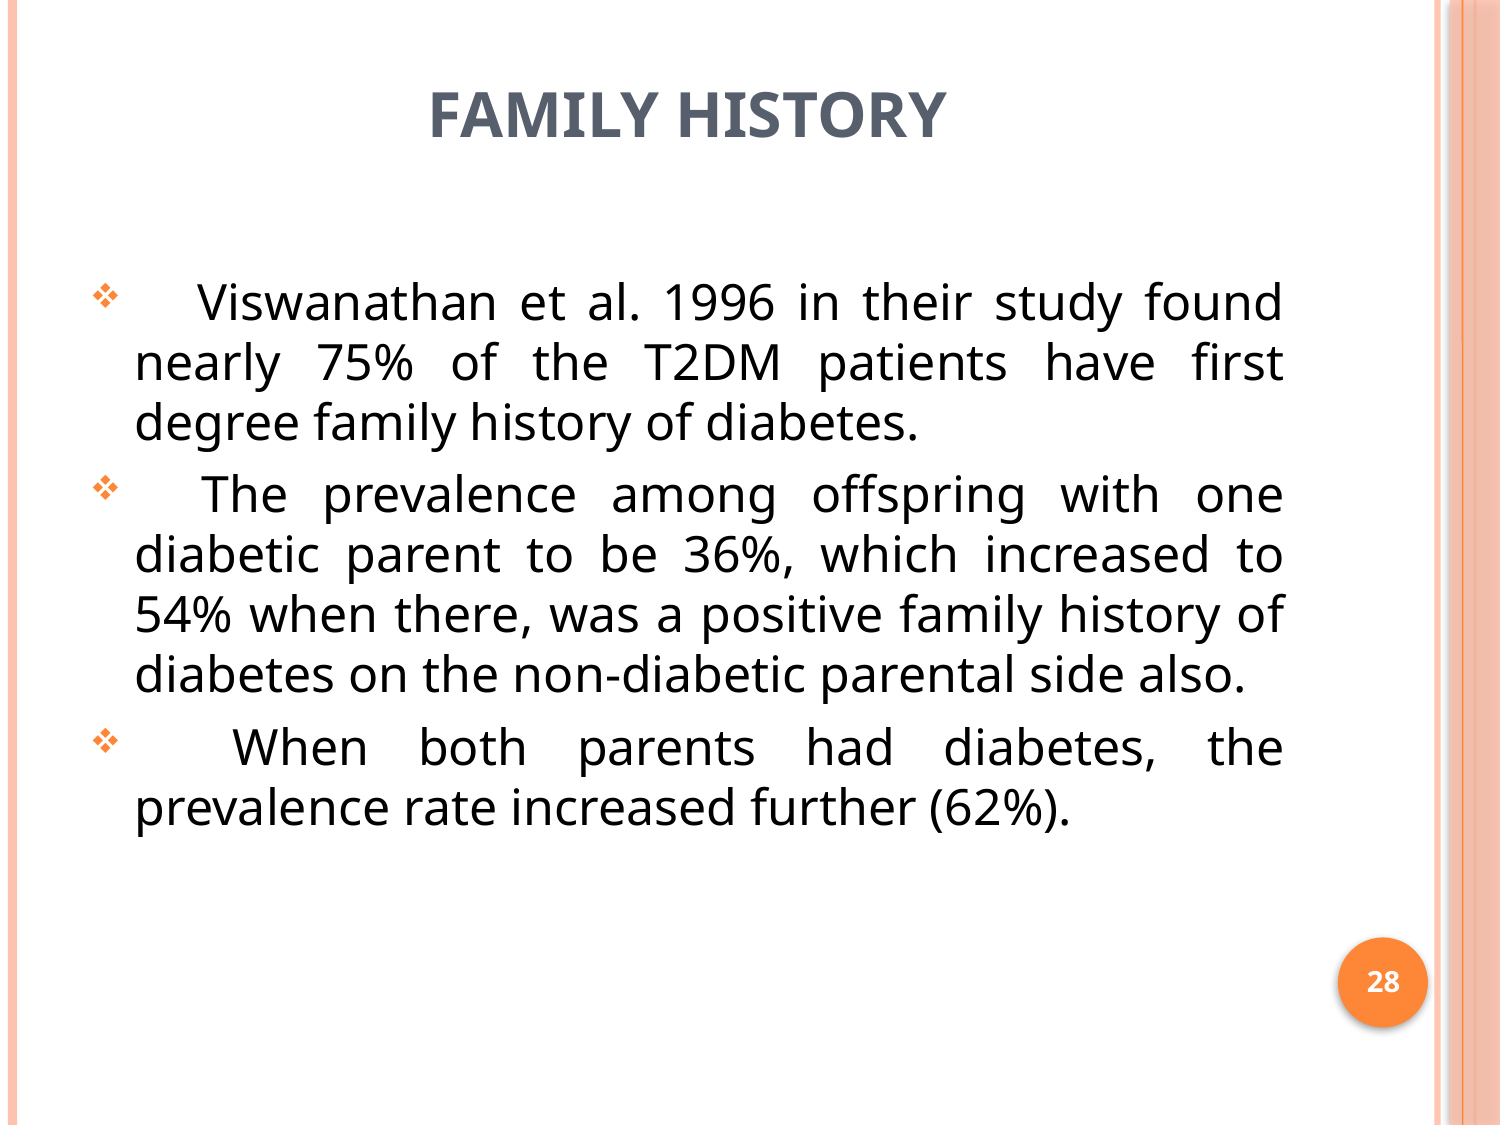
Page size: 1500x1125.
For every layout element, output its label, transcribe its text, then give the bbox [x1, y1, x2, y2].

title Family History [75, 45, 1300, 233]
list Viswanathan et al. 1996 in their study found nearly 75% of the T2DM patients have first degree family history of diabetes. The prevalence among offspring with one diabetic parent to be 36%, which increased to 54% when there, was a positive family history of diabetes on the non-diabetic parental side also. When both parents had diabetes, the prevalence rate increased further (62%). [75, 262, 1300, 1062]
slide_number 28 [1333, 940, 1434, 1027]
